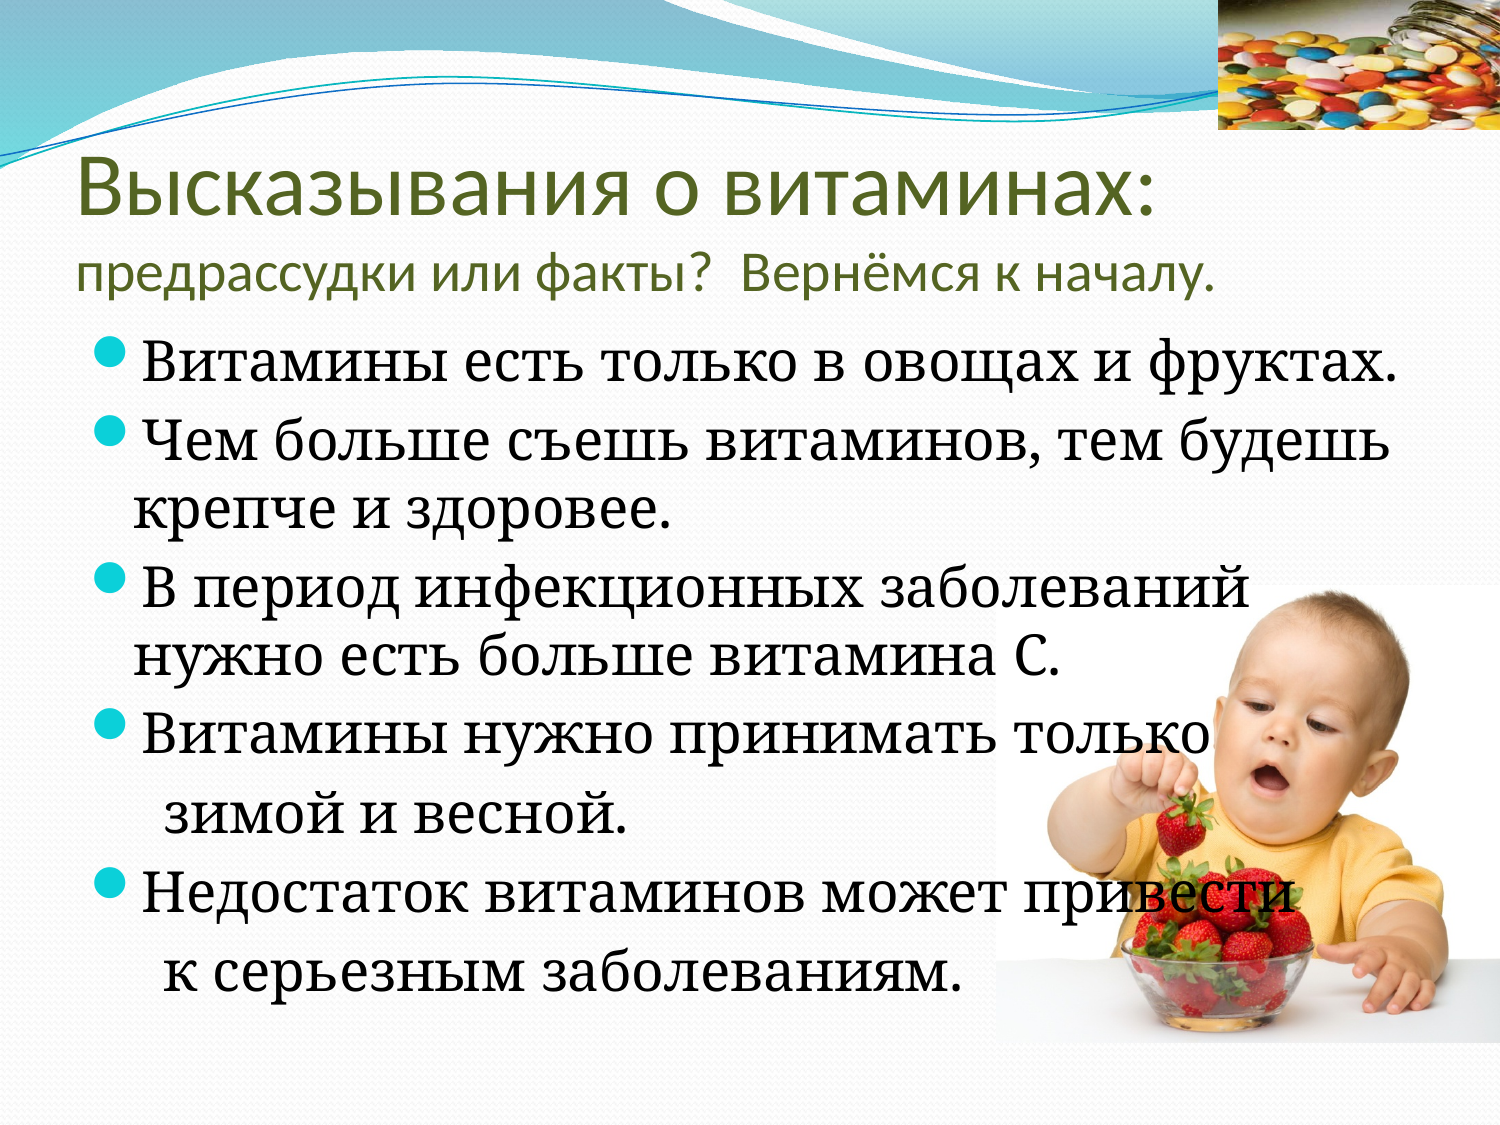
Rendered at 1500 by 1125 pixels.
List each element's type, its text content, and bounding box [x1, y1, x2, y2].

picture [1218, 0, 1500, 130]
title Высказывания о витаминах: предрассудки или факты? Вернёмся к началу. [75, 115, 1425, 303]
picture [995, 585, 1500, 1044]
list Витамины есть только в овощах и фруктах. Чем больше съешь витаминов, тем будешь крепче и здоровее. В период инфекционных заболеваний нужно есть больше витамина С. Витамины нужно принимать только зимой и весной. Недостаток витаминов может привести к серьезным заболеваниям. [75, 317, 1425, 1038]
